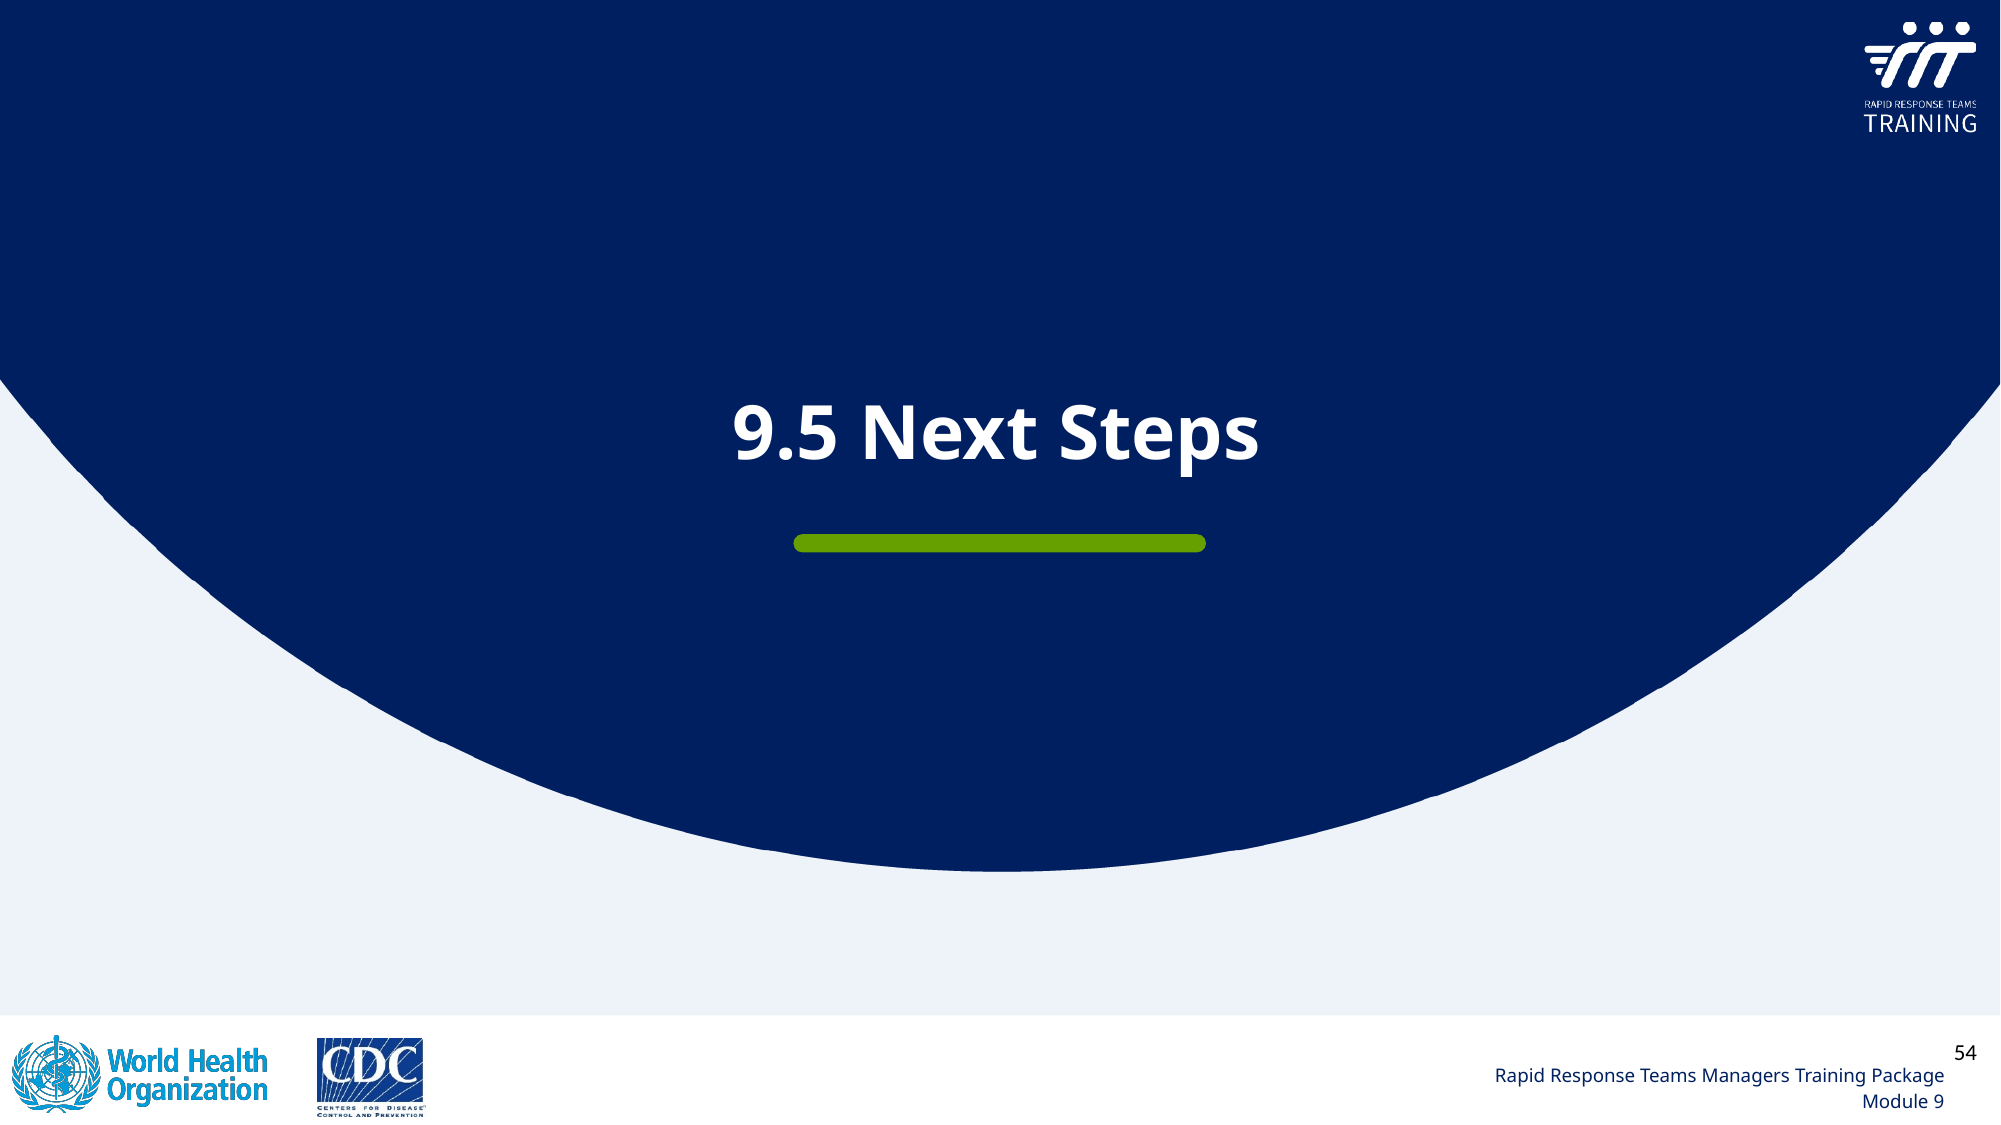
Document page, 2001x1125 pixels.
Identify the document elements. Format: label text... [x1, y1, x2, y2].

picture [34, 1054, 43, 1078]
picture [46, 1056, 54, 1062]
picture [50, 1108, 62, 1113]
text_box 9.5 Next Steps [717, 368, 1277, 483]
picture [24, 1054, 36, 1087]
picture [36, 1088, 78, 1105]
picture [71, 1053, 90, 1091]
picture [40, 1062, 47, 1070]
picture [22, 1062, 26, 1077]
picture [59, 1035, 267, 1113]
picture [12, 1035, 54, 1068]
picture [317, 1038, 426, 1117]
slide_number 54 [1931, 1029, 2000, 1085]
picture [12, 1083, 48, 1113]
picture [30, 1083, 37, 1091]
picture [0, 0, 2001, 904]
